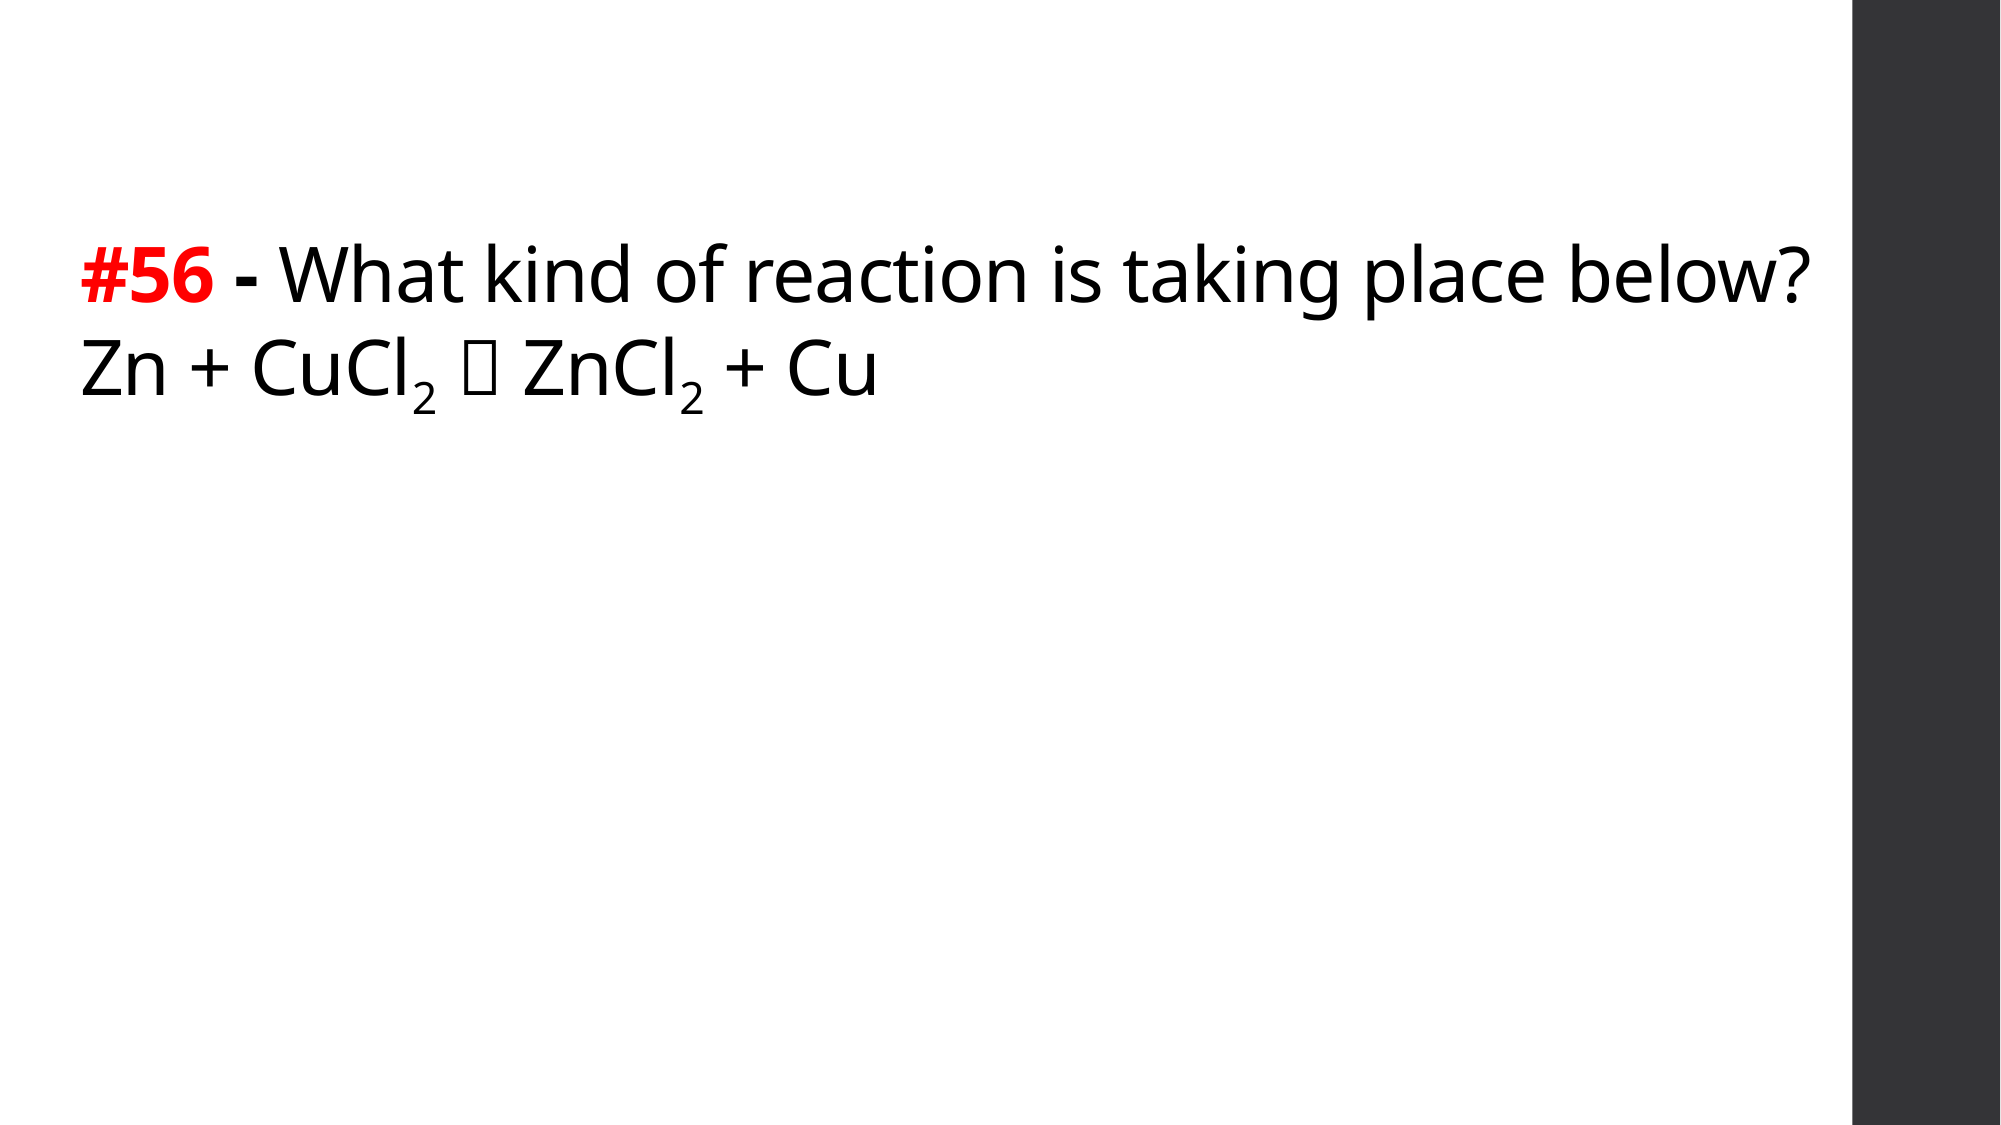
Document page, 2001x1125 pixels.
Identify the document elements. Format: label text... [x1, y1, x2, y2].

title #56 - What kind of reaction is taking place below? Zn + CuCl2  ZnCl2 + Cu [65, 160, 1866, 422]
